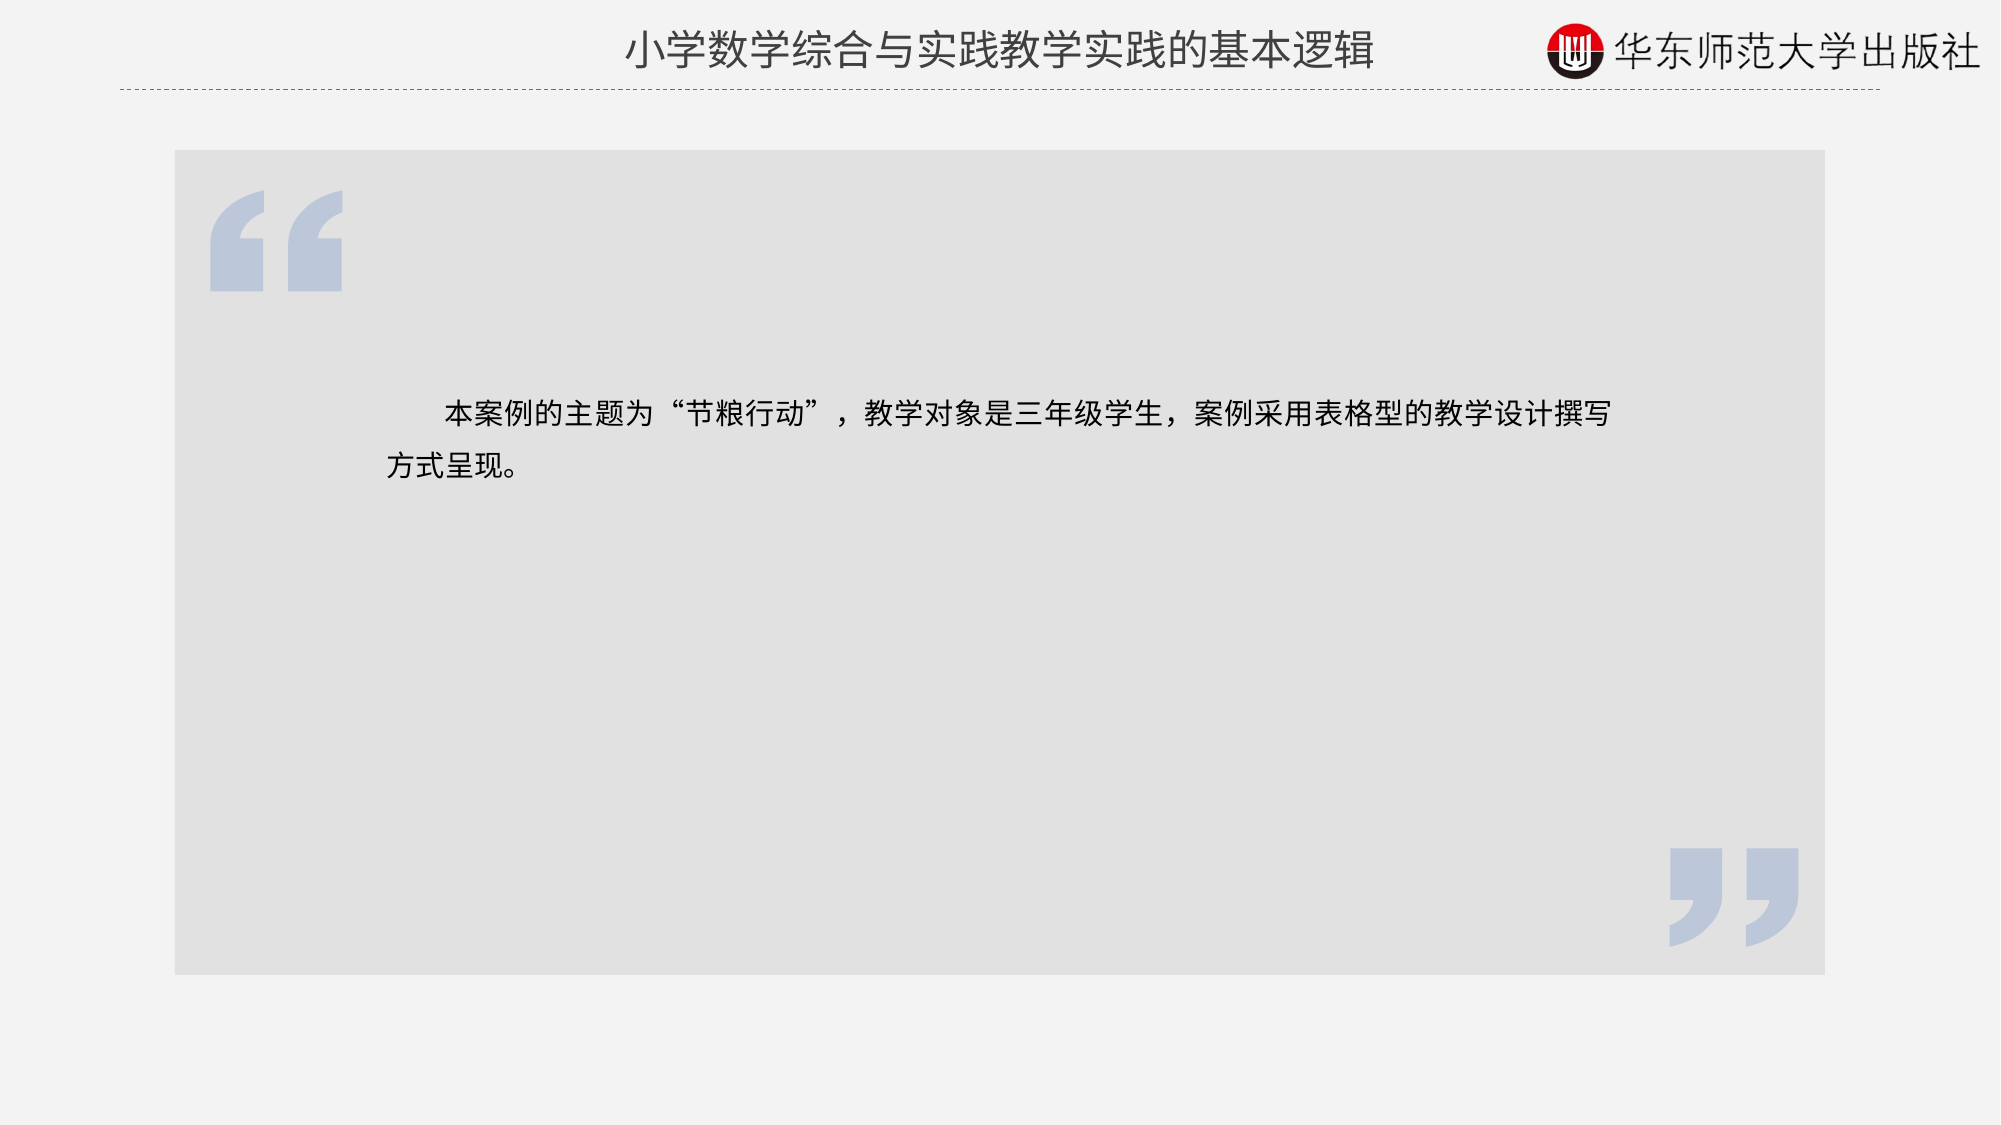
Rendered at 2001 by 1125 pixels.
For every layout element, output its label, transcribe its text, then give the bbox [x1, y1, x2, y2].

text_box [174, 149, 1826, 976]
text_box 小学数学综合与实践教学实践的基本逻辑 [619, 23, 1381, 74]
text_box [209, 189, 265, 293]
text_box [1536, 13, 1989, 83]
text_box [1668, 847, 1724, 949]
text_box 本案例的主题为“节粮行动”，教学对象是三年级学生，案例采用表格型的教学设计撰写方式呈现。 [371, 370, 1629, 490]
text_box [287, 189, 344, 293]
text_box [1744, 847, 1800, 949]
